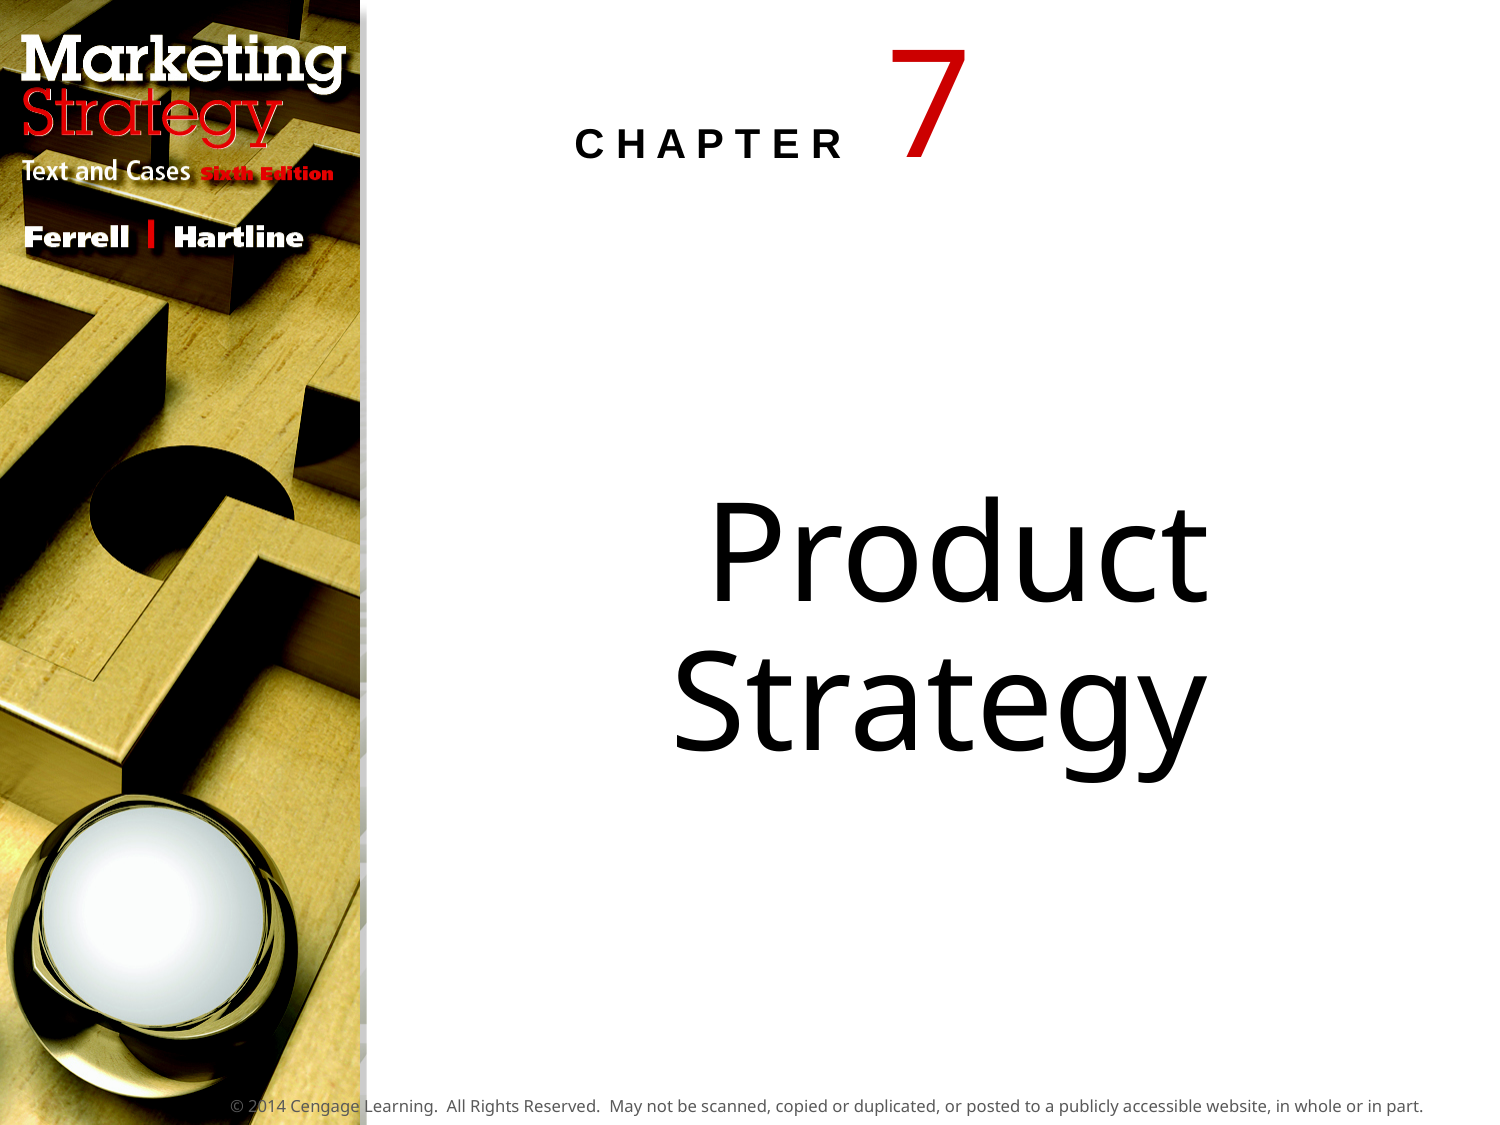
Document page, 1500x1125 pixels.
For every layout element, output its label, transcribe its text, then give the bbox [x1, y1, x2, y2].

title Product Strategy [541, 324, 1374, 995]
picture [0, 0, 367, 1125]
